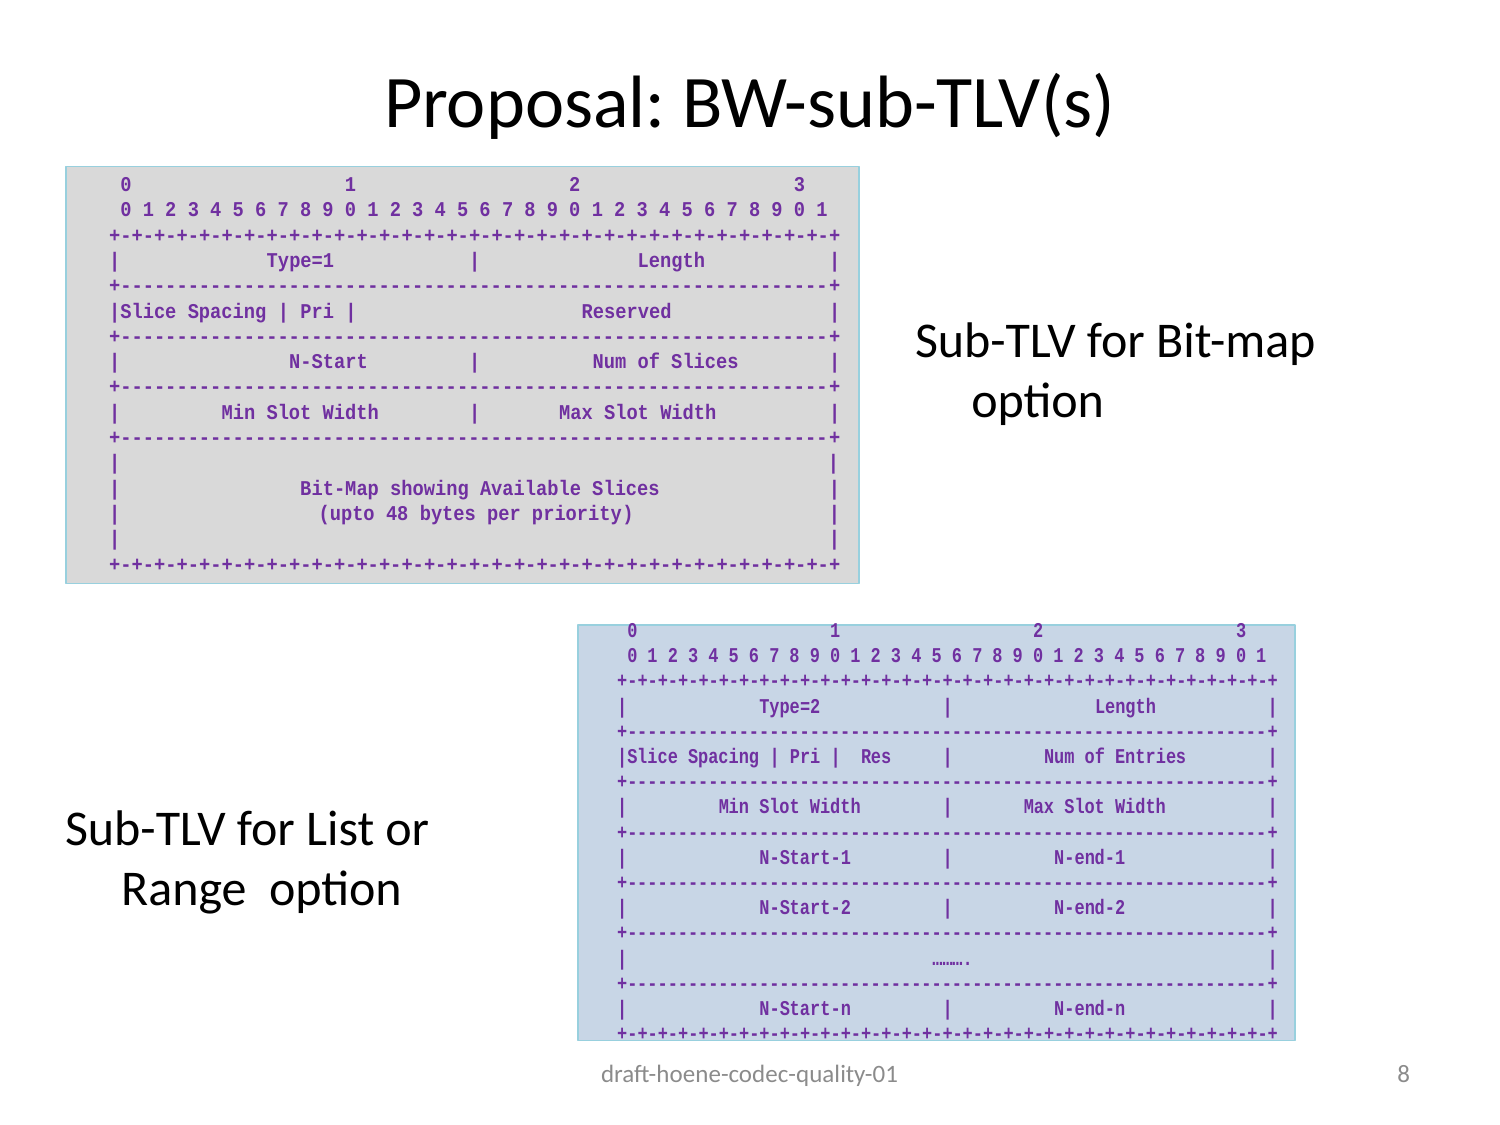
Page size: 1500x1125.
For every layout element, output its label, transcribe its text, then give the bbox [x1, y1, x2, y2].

footer draft-hoene-codec-quality-01 [512, 1042, 988, 1103]
slide_number 8 [1074, 1042, 1425, 1103]
title Proposal: BW-sub-TLV(s) [75, 45, 1425, 150]
text_box Sub-TLV for Bit-map option [900, 299, 1400, 443]
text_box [574, 612, 1413, 1051]
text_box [62, 162, 863, 588]
list Sub-TLV for List or Range option [50, 787, 525, 930]
